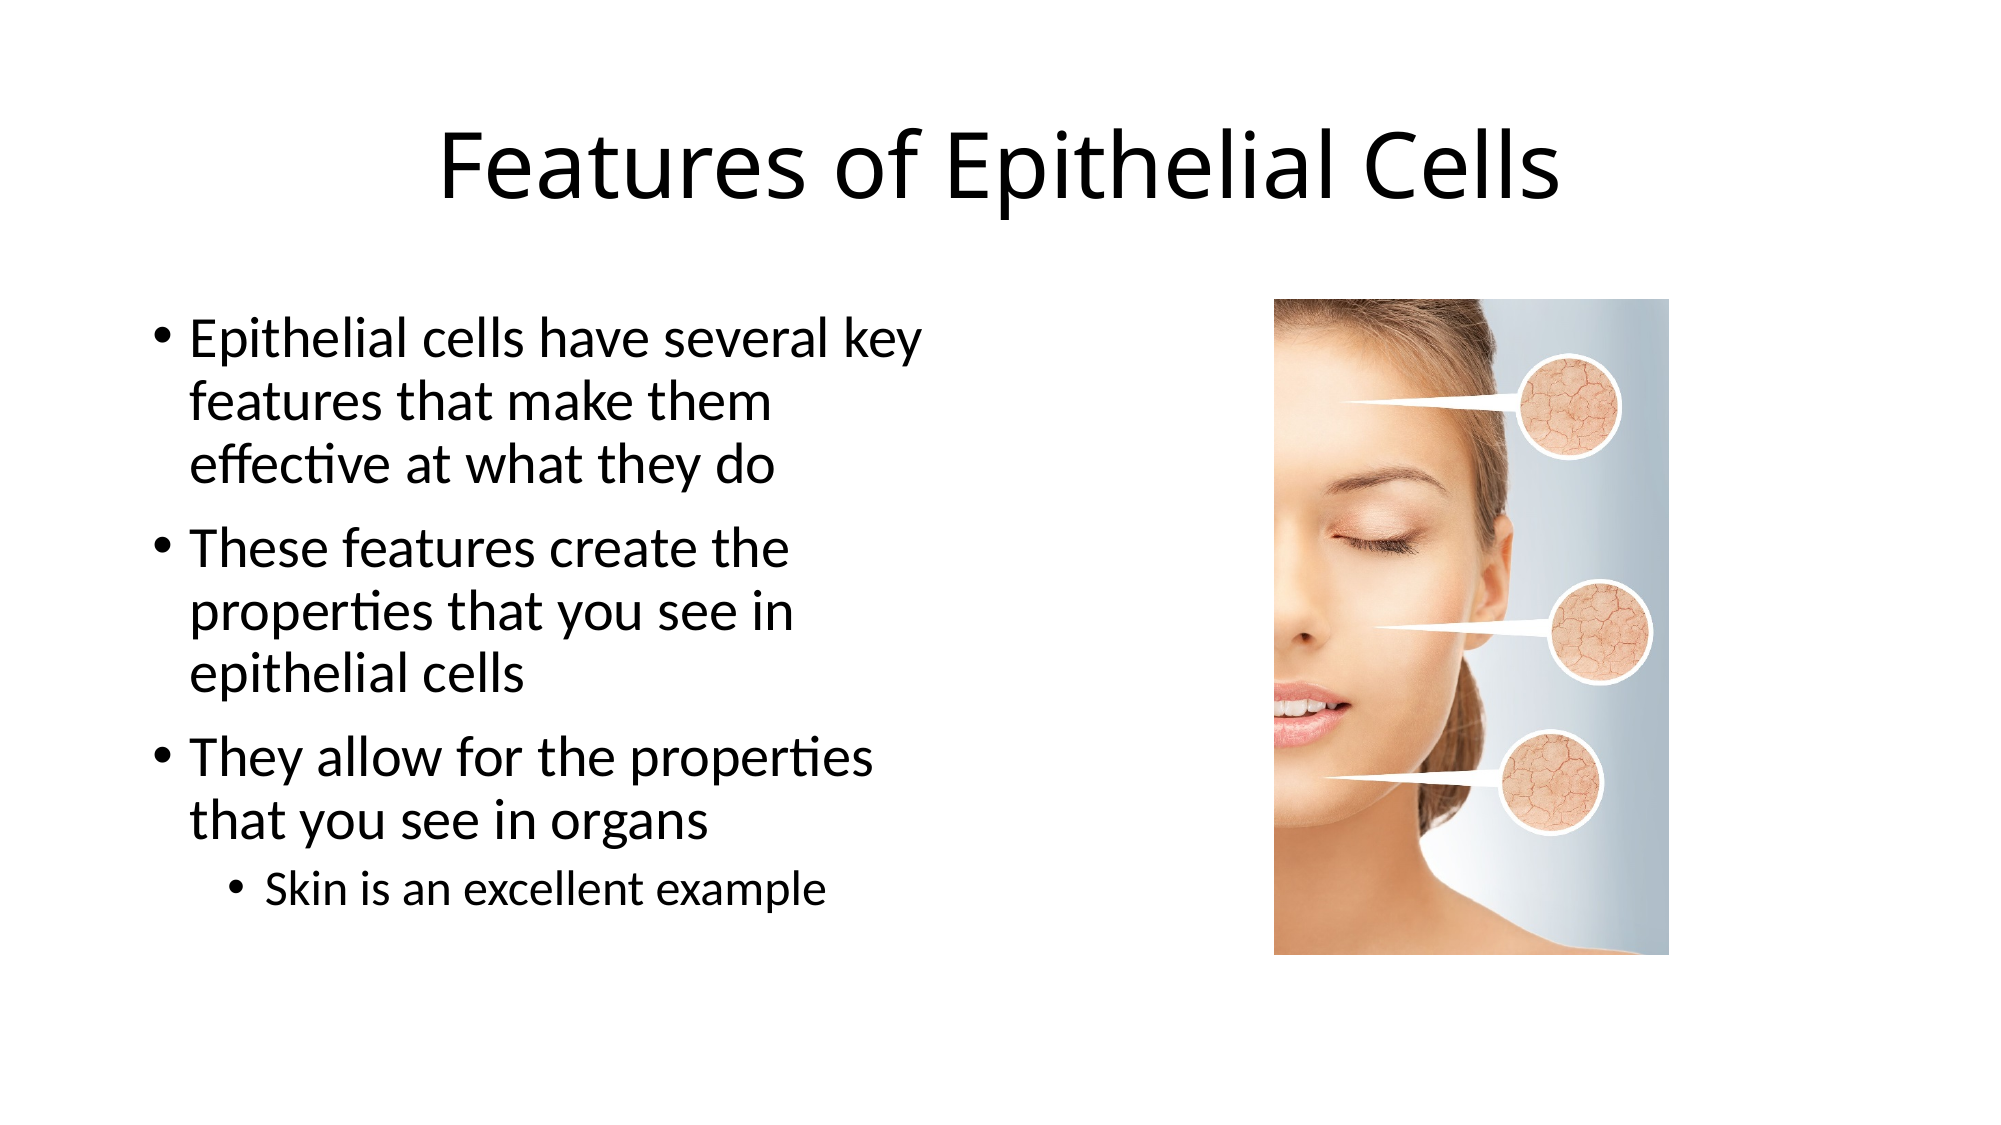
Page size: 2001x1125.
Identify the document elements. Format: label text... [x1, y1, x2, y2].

picture [1274, 299, 1669, 955]
title Features of Epithelial Cells [137, 59, 1863, 278]
list Epithelial cells have several key features that make them effective at what they do These features create the properties that you see in epithelial cells They allow for the properties that you see in organs Skin is an excellent example [137, 299, 988, 1014]
